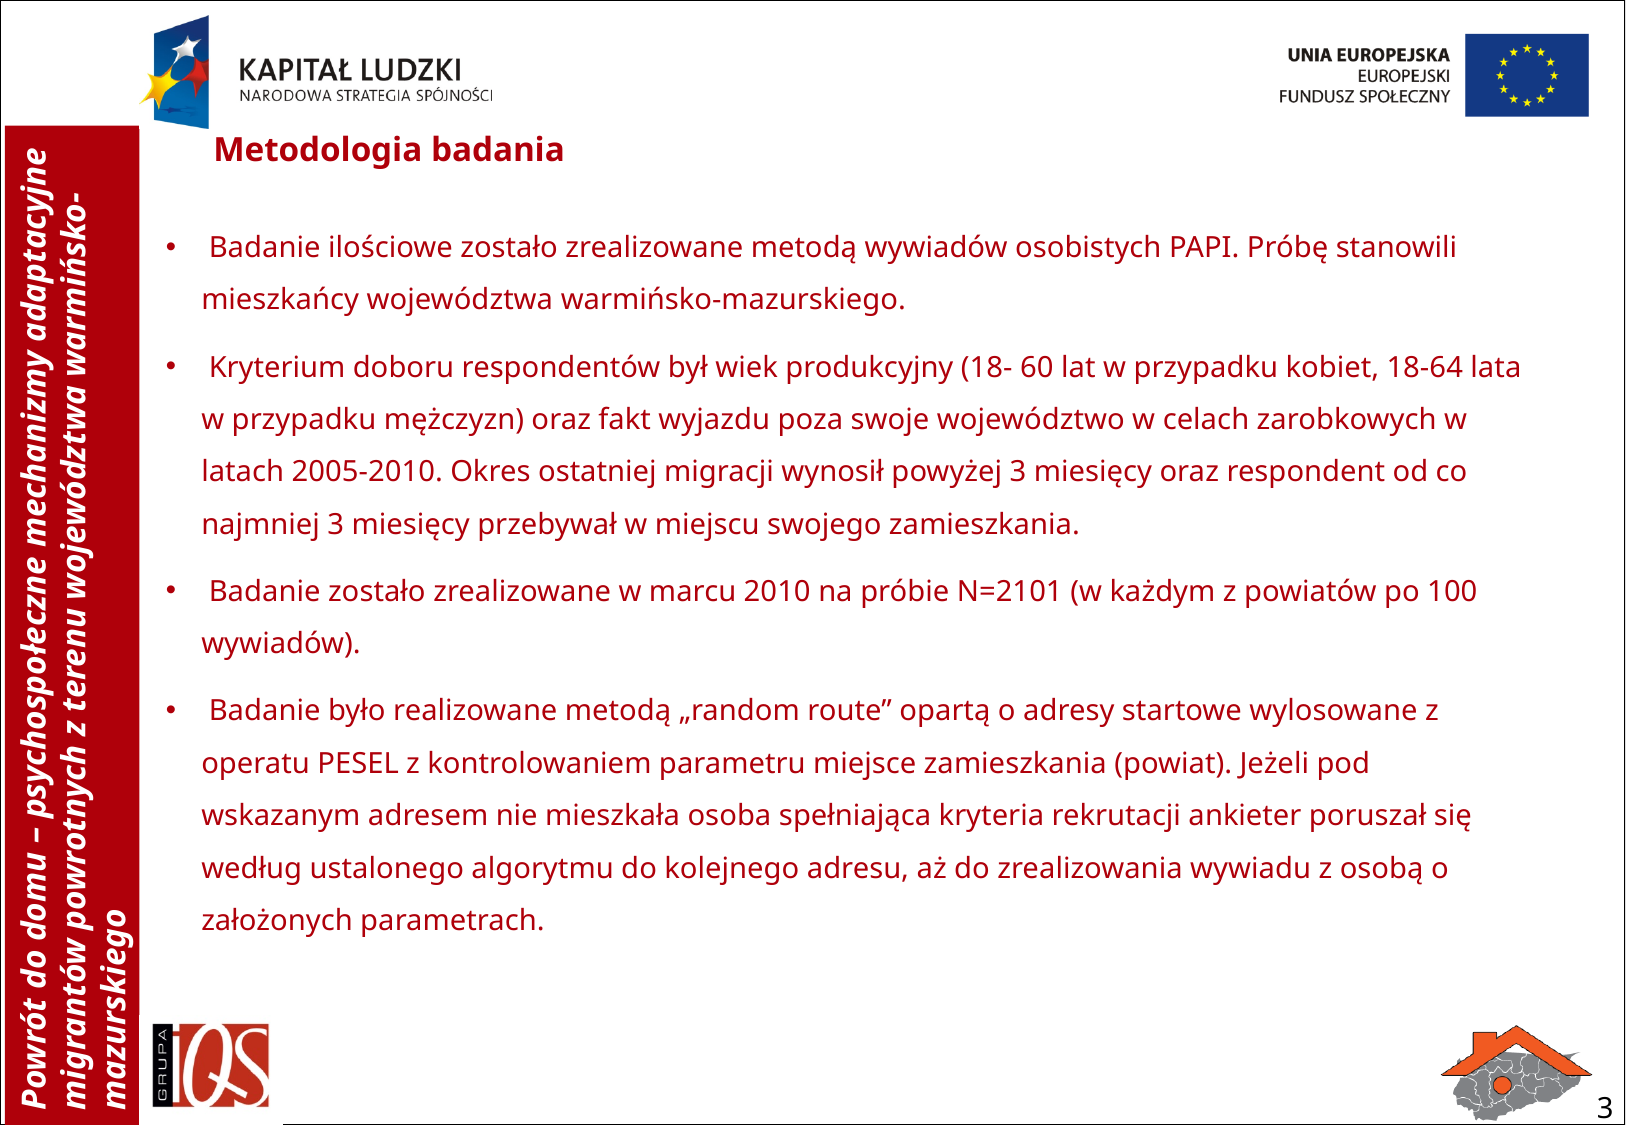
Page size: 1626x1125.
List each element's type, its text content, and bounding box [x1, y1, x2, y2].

picture [139, 1015, 283, 1125]
picture [1438, 1023, 1594, 1082]
picture [1250, 7, 1617, 143]
picture [139, 15, 213, 129]
title Metodologia badania [213, 0, 647, 177]
slide_number 3 [1249, 1082, 1625, 1125]
text_box Badanie ilościowe zostało zrealizowane metodą wywiadów osobistych PAPI. Próbę stanowili mieszkańcy województwa warmińsko-mazurskiego. Kryterium doboru respondentów był wiek produkcyjny (18- 60 lat w przypadku kobiet, 18-64 lata w przypadku mężczyzn) oraz fakt wyjazdu poza swoje województwo w celach zarobkowych w latach 2005-2010. Okres ostatniej migracji wynosił powyżej 3 miesięcy oraz respondent od co najmniej 3 miesięcy przebywał w miejscu swojego zamieszkania. Badanie zostało zrealizowane w marcu 2010 na próbie N=2101 (w każdym z powiatów po 100 wywiadów). Badanie było realizowane metodą „random route” opartą o adresy startowe wylosowane z operatu PESEL z kontrolowaniem parametru miejsce zamieszkania (powiat). Jeżeli pod wskazanym adresem nie mieszkała osoba spełniająca kryteria rekrutacji ankieter poruszał się według ustalonego algorytmu do kolejnego adresu, aż do zrealizowania wywiadu z osobą o założonych parametrach. [151, 210, 1601, 986]
